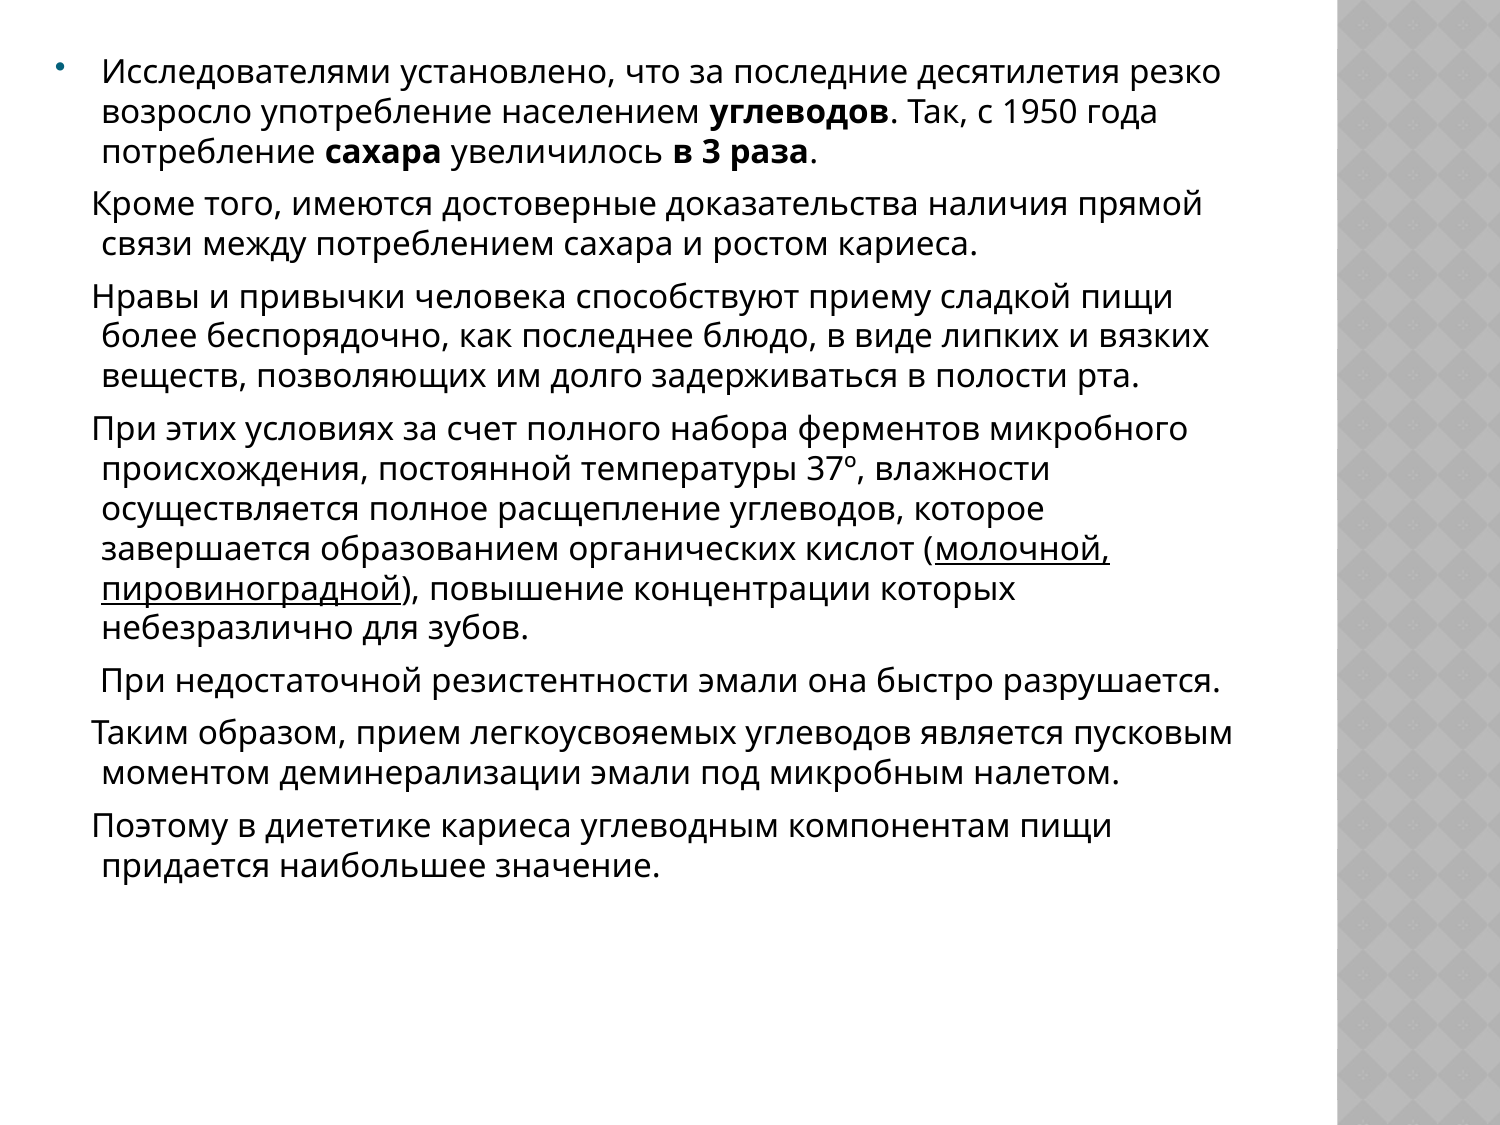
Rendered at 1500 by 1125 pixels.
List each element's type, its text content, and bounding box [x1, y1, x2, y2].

list Исследователями установлено, что за последние десятилетия резко возросло употребление населением углеводов. Так, с 1950 года потребление сахара увеличилось в 3 раза. Кроме того, имеются достоверные доказательства наличия прямой связи между потреблением сахара и ростом кариеса. Нравы и привычки человека способствуют приему сладкой пищи более беспорядочно, как последнее блюдо, в виде липких и вязких веществ, позволяющих им долго задерживаться в полости рта. При этих условиях за счет полного набора ферментов микробного происхождения, постоянной температуры 37º, влажности осуществляется полное расщепление углеводов, которое завершается образованием органических кислот (молочной, пировиноградной), повышение концентрации которых небезразлично для зубов. При недостаточной резистентности эмали она быстро разрушается. Таким образом, прием легкоусвояемых углеводов является пусковым моментом деминерализации эмали под микробным налетом. Поэтому в диететике кариеса углеводным компонентам пищи придается наибольшее значение. [41, 42, 1263, 1059]
